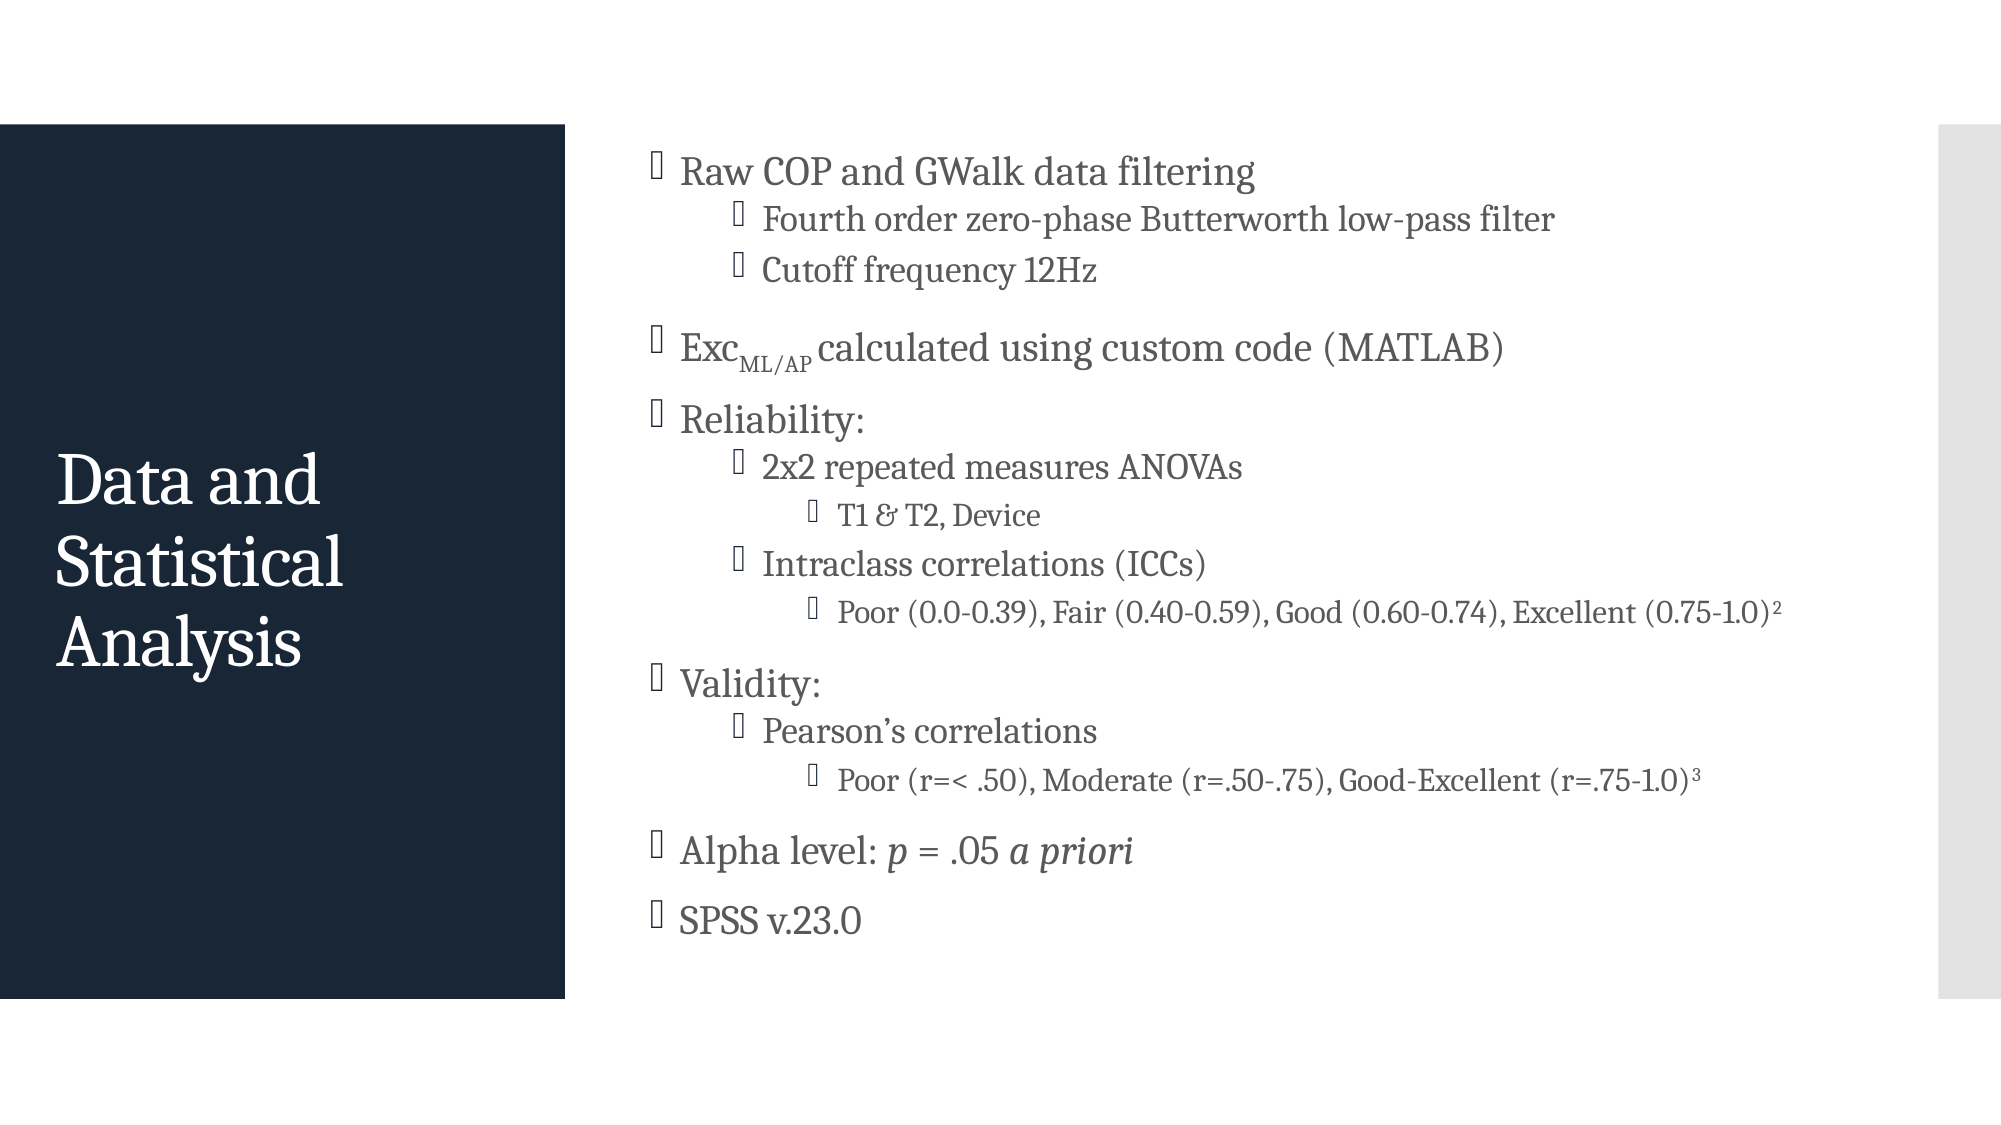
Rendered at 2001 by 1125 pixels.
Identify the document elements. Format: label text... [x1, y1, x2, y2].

title Data and Statistical Analysis [41, 184, 525, 940]
list Raw COP and GWalk data filtering Fourth order zero-phase Butterworth low-pass filter Cutoff frequency 12Hz ExcML/AP calculated using custom code (MATLAB) Reliability: 2x2 repeated measures ANOVAs T1 & T2, Device Intraclass correlations (ICCs) Poor (0.0-0.39), Fair (0.40-0.59), Good (0.60-0.74), Excellent (0.75-1.0)2 Validity: Pearson’s correlations Poor (r=< .50), Moderate (r=.50-.75), Good-Excellent (r=.75-1.0)3 Alpha level: p = .05 a priori SPSS v.23.0 [634, 141, 1835, 1086]
